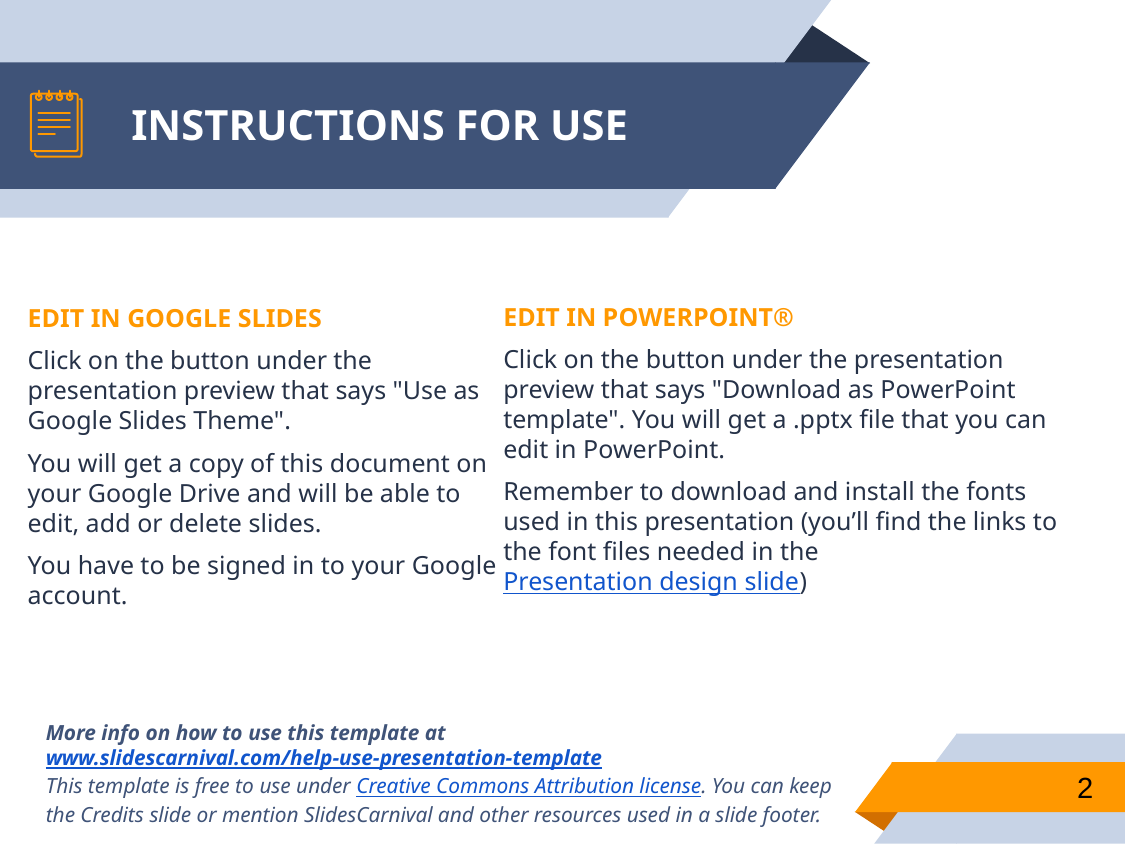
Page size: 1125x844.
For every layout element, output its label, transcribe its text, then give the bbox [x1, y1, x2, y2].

list EDIT IN GOOGLE SLIDES Click on the button under the presentation preview that says "Use as Google Slides Theme". You will get a copy of this document on your Google Drive and will be able to edit, add or delete slides. You have to be signed in to your Google account. [12, 287, 519, 576]
list EDIT IN POWERPOINT® Click on the button under the presentation preview that says "Download as PowerPoint template". You will get a .pptx file that you can edit in PowerPoint. Remember to download and install the fonts used in this presentation (you’ll find the links to the font files needed in the Presentation design slide) [488, 286, 1088, 575]
title INSTRUCTIONS FOR USE [116, 60, 979, 187]
slide_number 2 [1062, 760, 1125, 813]
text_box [30, 90, 82, 157]
list More info on how to use this template at www.slidescarnival.com/help-use-presentation-template This template is free to use under Creative Commons Attribution license. You can keep the Credits slide or mention SlidesCarnival and other resources used in a slide footer. [30, 704, 879, 841]
